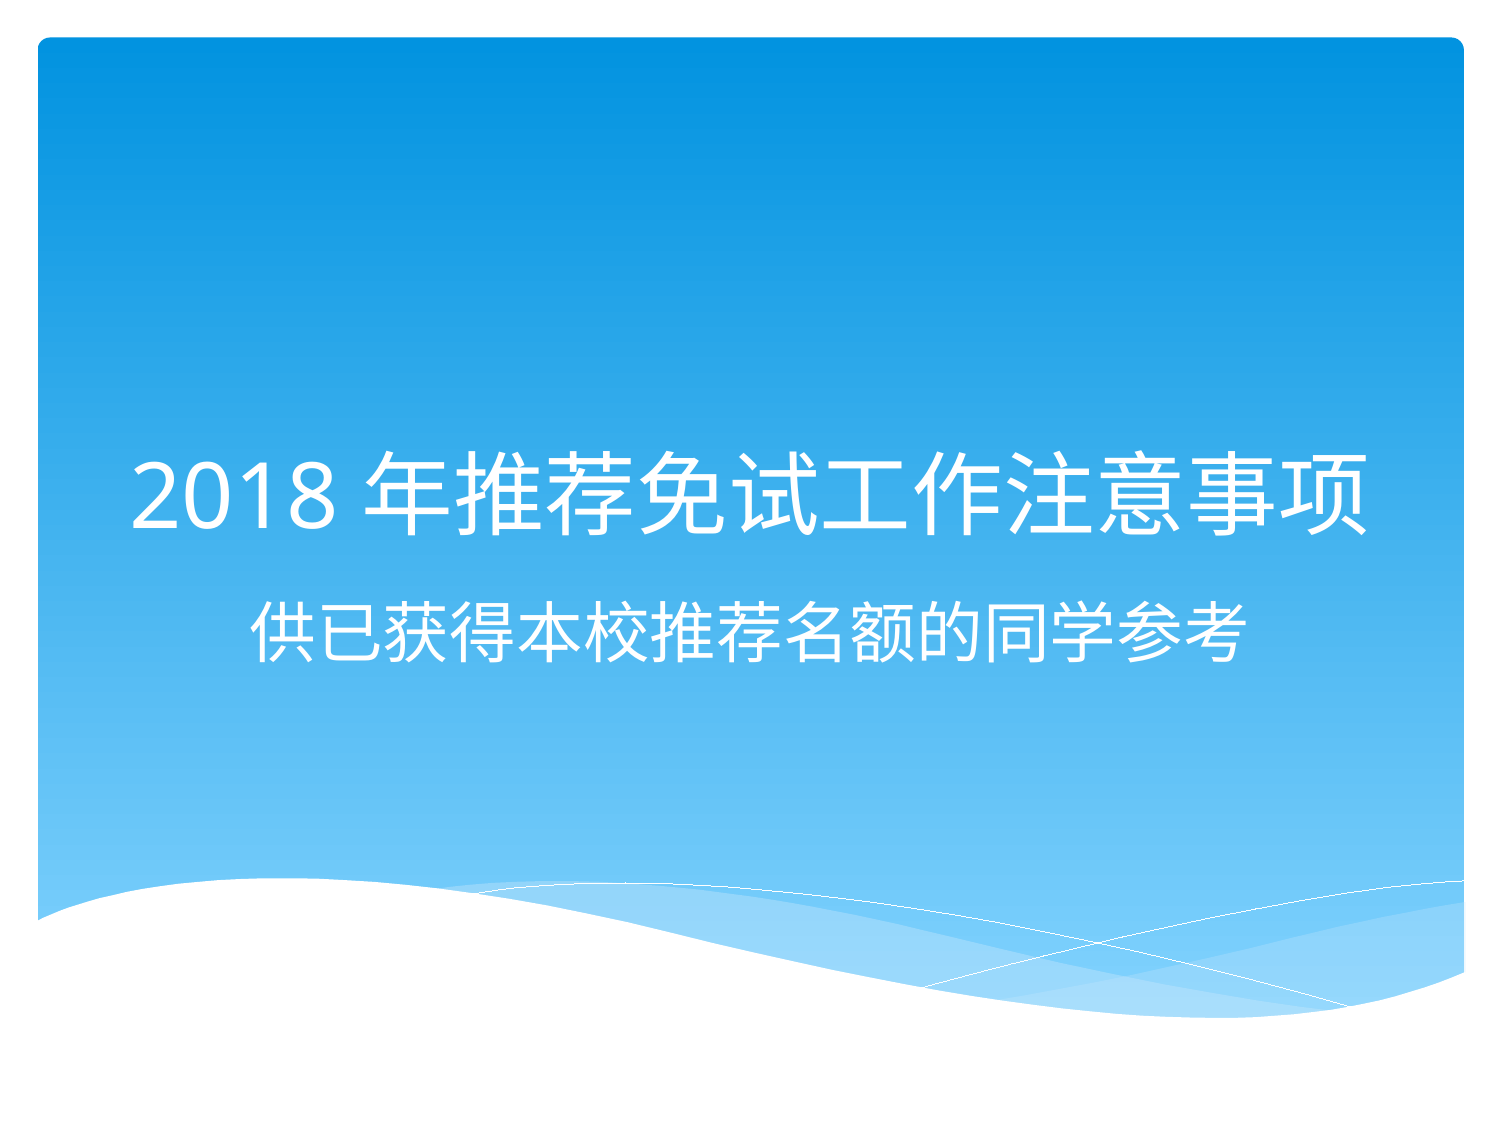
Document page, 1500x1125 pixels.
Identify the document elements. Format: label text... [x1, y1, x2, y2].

title 2018年推荐免试工作注意事项 [112, 262, 1388, 555]
subtitle 供已获得本校推荐名额的同学参考 [225, 583, 1275, 825]
